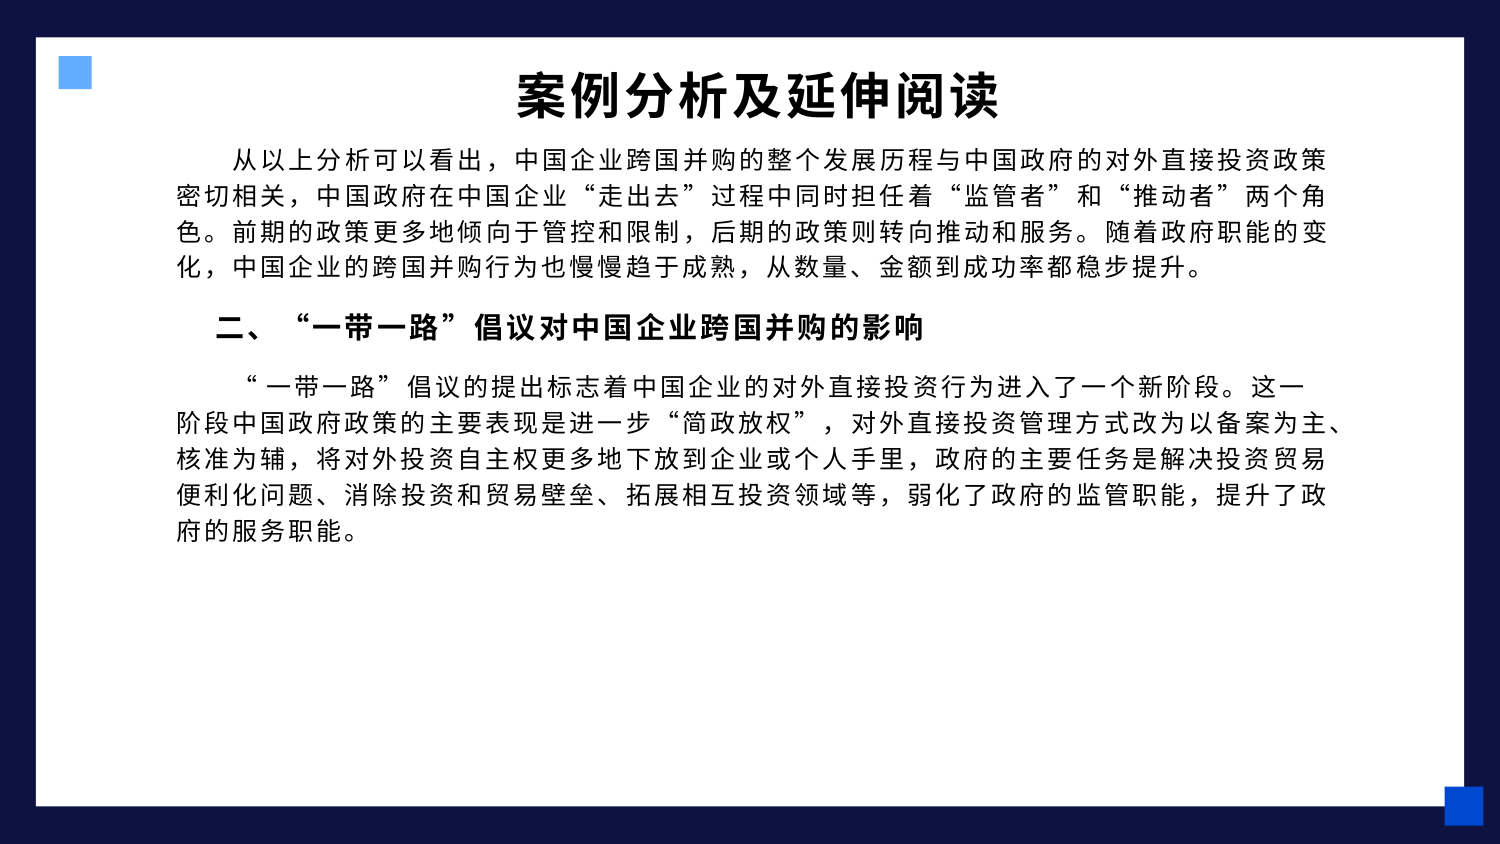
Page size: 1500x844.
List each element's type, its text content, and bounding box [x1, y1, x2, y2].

list 从以上分析可以看出，中国企业跨国并购的整个发展历程与中国政府的对外直接投资政策密切相关，中国政府在中国企业“走出去”过程中同时担任着“监管者”和“推动者”两个角色。前期的政策更多地倾向于管控和限制，后期的政策则转向推动和服务。随着政府职能的变化，中国企业的跨国并购行为也慢慢趋于成熟，从数量、金额到成功率都稳步提升。 二、“一带一路”倡议对中国企业跨国并购的影响 “一带一路”倡议的提出标志着中国企业的对外直接投资行为进入了一个新阶段。这一阶段中国政府政策的主要表现是进一步“简政放权”，对外直接投资管理方式改为以备案为主、核准为辅，将对外投资自主权更多地下放到企业或个人手里，政府的主要任务是解决投资贸易便利化问题、消除投资和贸易壁垒、拓展相互投资领域等，弱化了政府的监管职能，提升了政府的服务职能。 [159, 138, 1344, 718]
title 案例分析及延伸阅读 [100, 43, 1412, 133]
